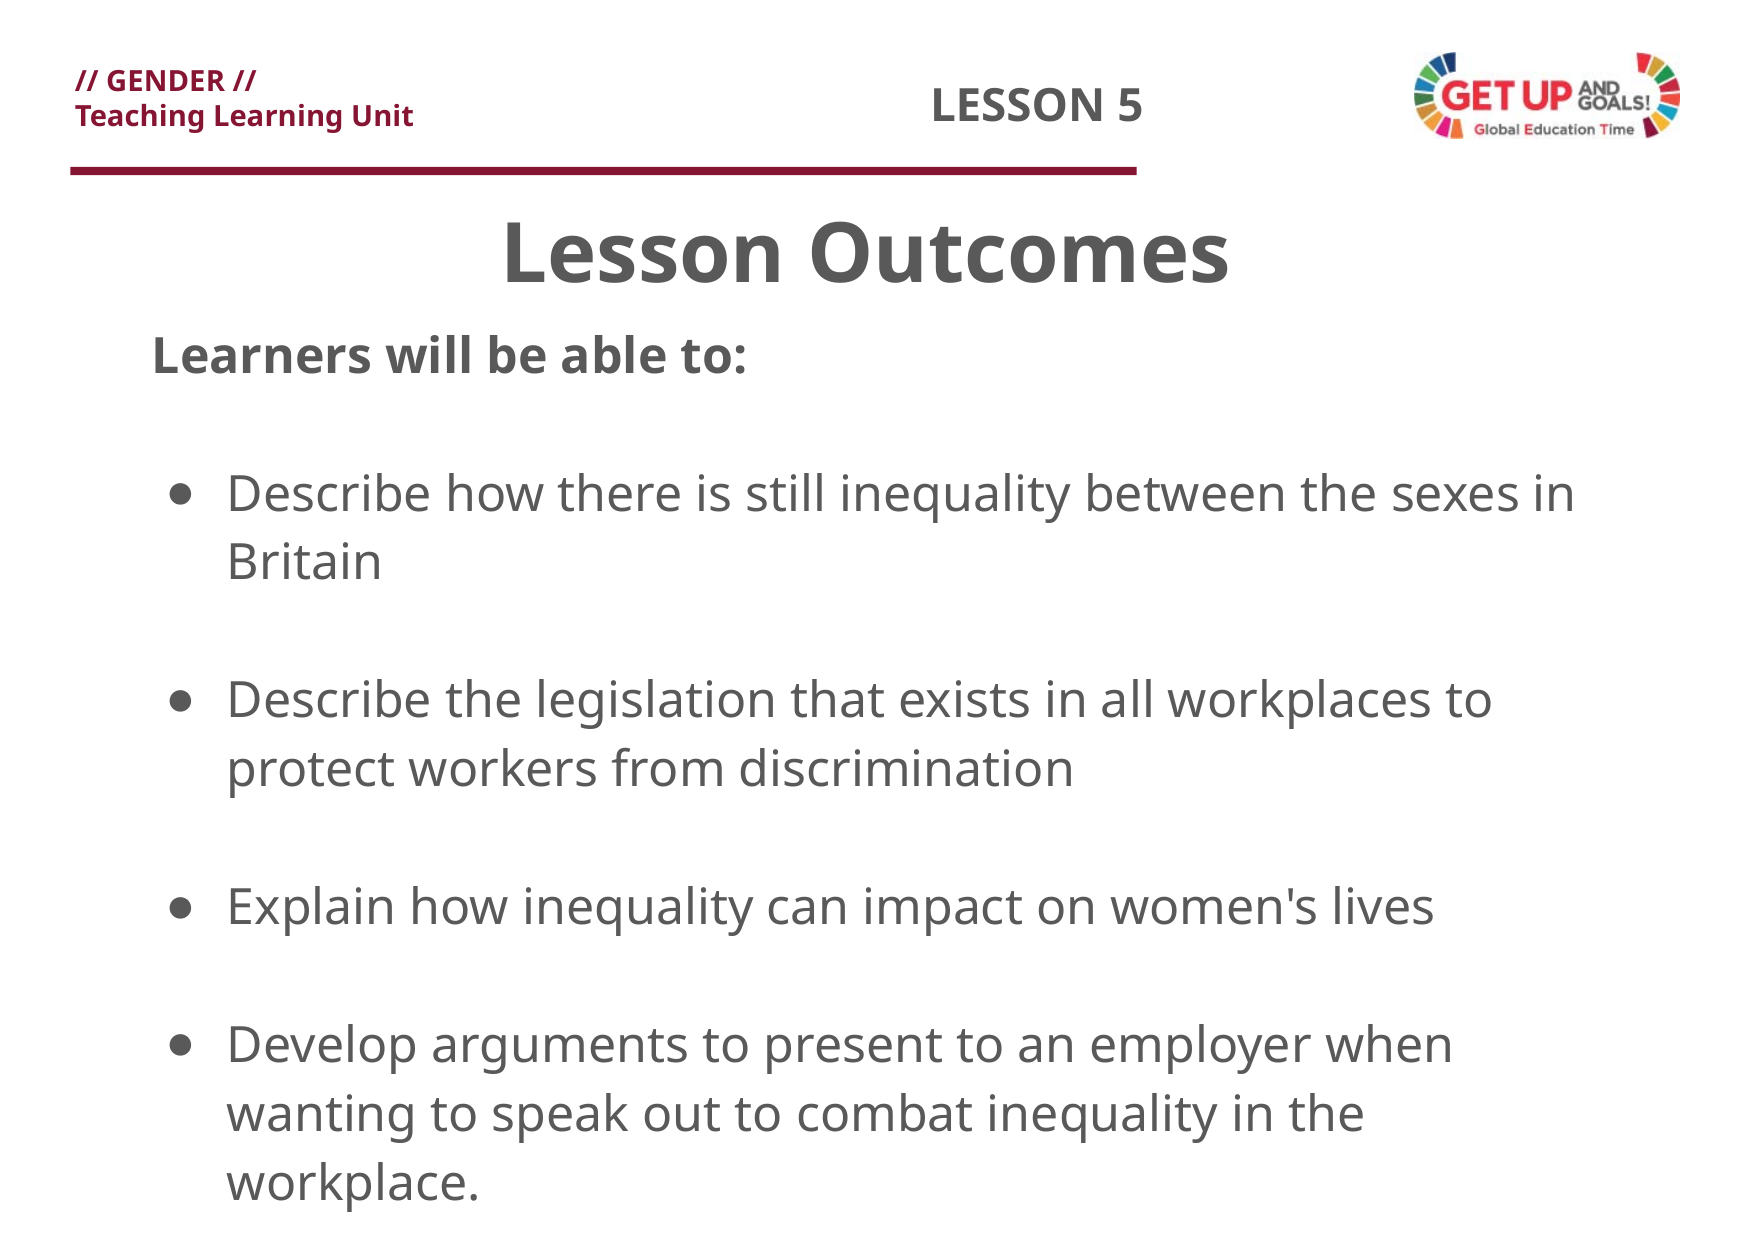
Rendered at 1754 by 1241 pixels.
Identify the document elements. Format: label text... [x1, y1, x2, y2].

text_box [59, 47, 1680, 176]
list Learners will be able to: Describe how there is still inequality between the sexes in Britain Describe the legislation that exists in all workplaces to protect workers from discrimination Explain how inequality can impact on women's lives Develop arguments to present to an employer when wanting to speak out to combat inequality in the workplace. [132, 295, 1621, 1114]
title Lesson Outcomes [219, 187, 1535, 295]
